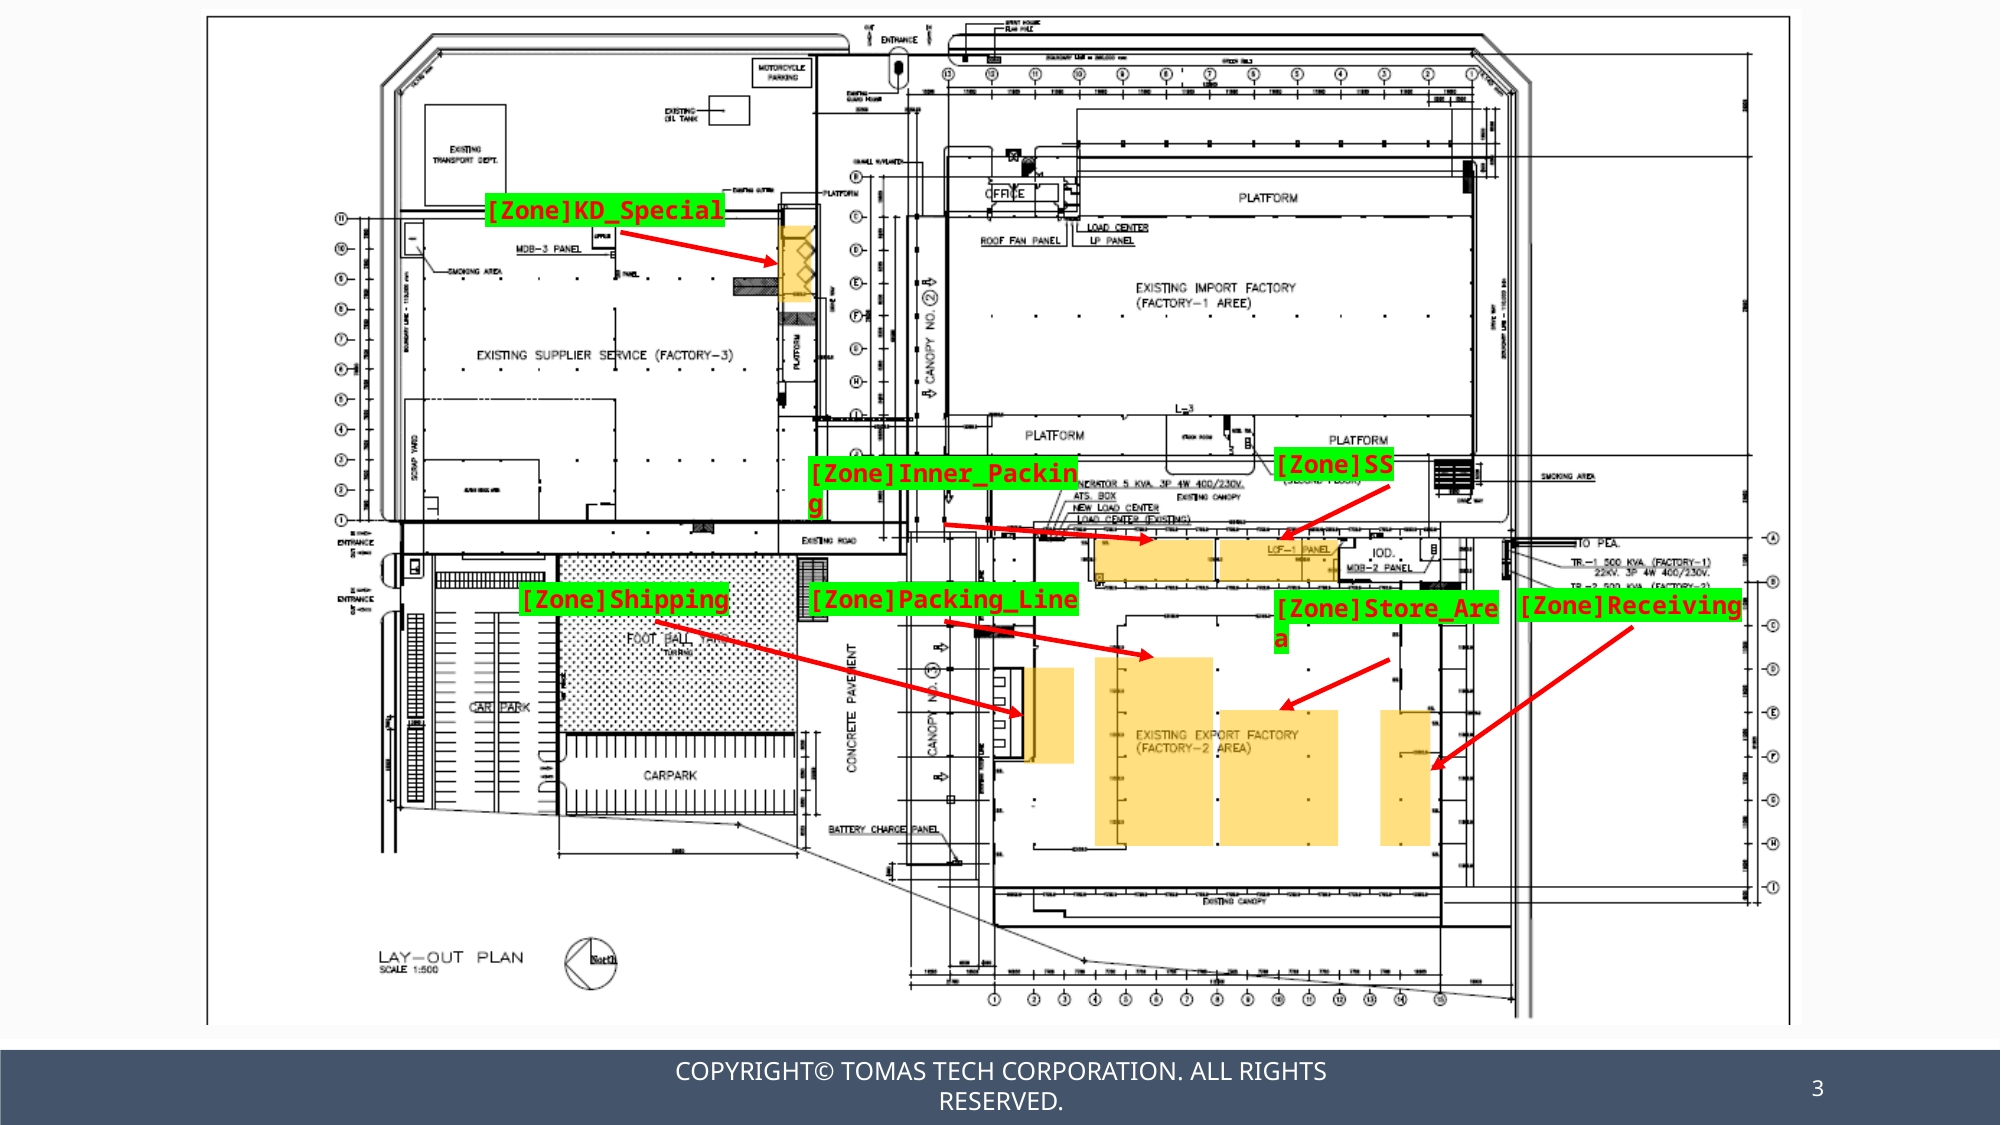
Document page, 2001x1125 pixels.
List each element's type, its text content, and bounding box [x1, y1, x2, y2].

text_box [1278, 486, 1391, 541]
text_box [1278, 629, 1391, 711]
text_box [1030, 621, 1155, 658]
slide_number 3 [1624, 1059, 1840, 1120]
picture [201, 9, 1803, 1025]
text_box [1429, 626, 1634, 772]
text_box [943, 494, 1155, 541]
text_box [620, 232, 779, 265]
footer Copyright© TOMAS TECH CORPORATION. All rights reserved. [606, 1055, 1398, 1116]
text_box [654, 621, 1025, 717]
